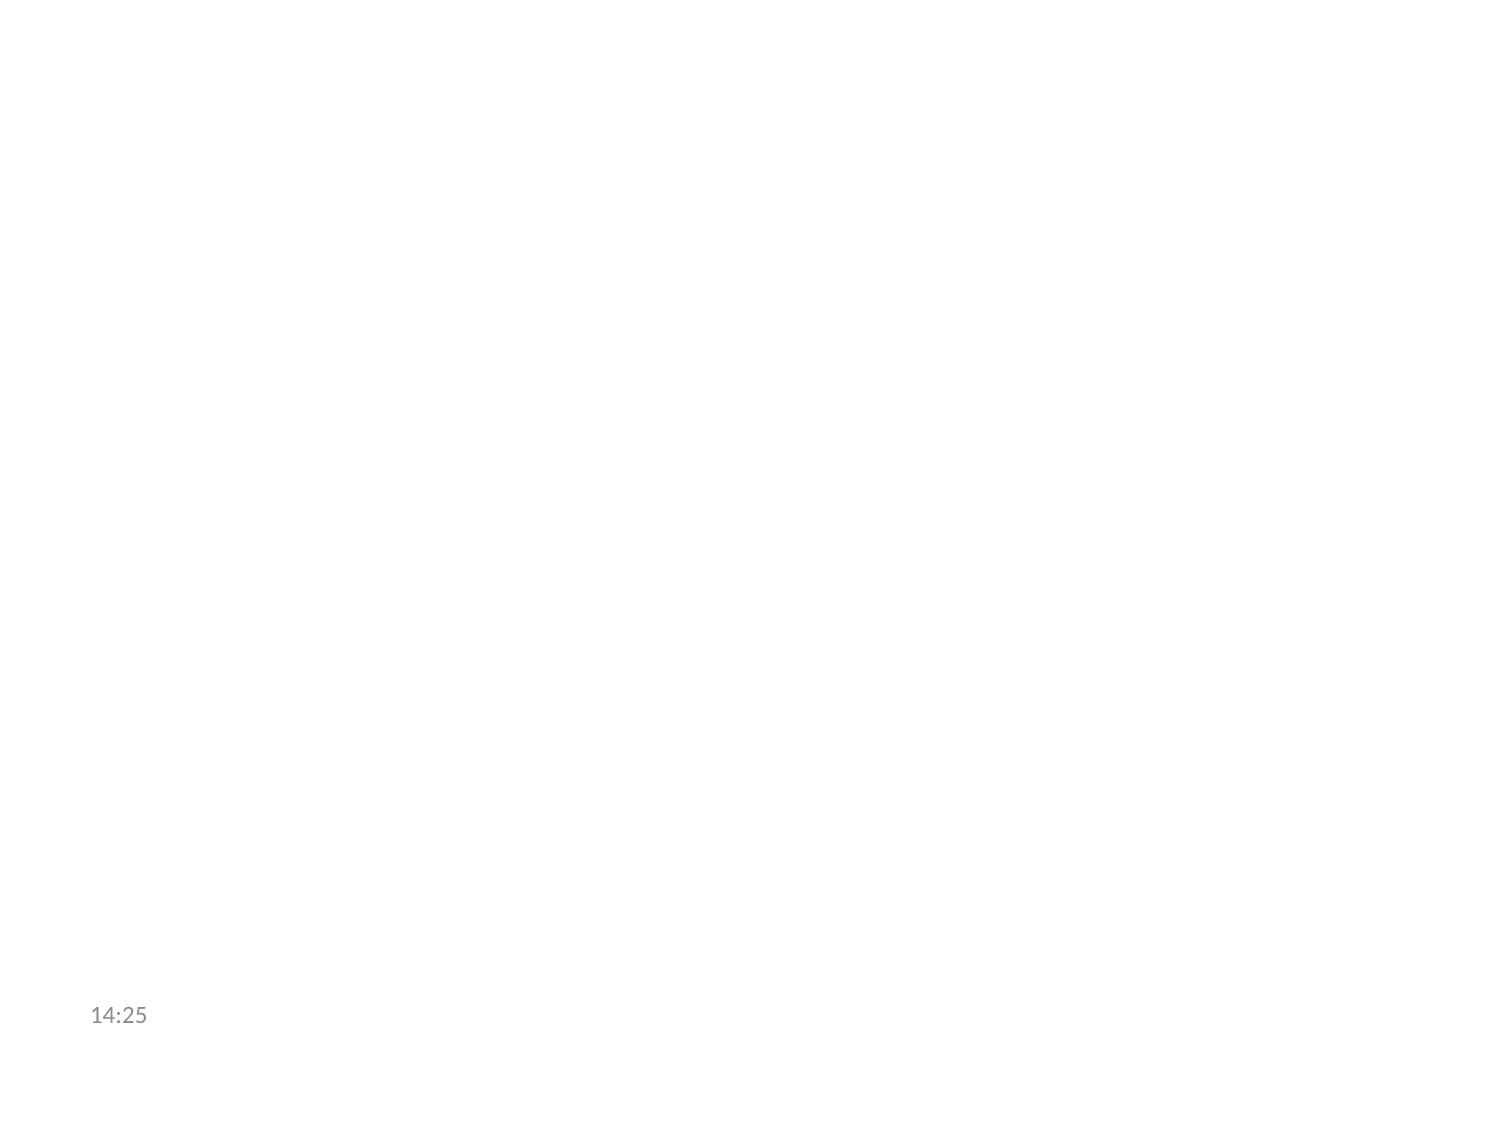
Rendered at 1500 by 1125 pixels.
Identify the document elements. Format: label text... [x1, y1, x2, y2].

text_box 15:35 [75, 983, 425, 1044]
